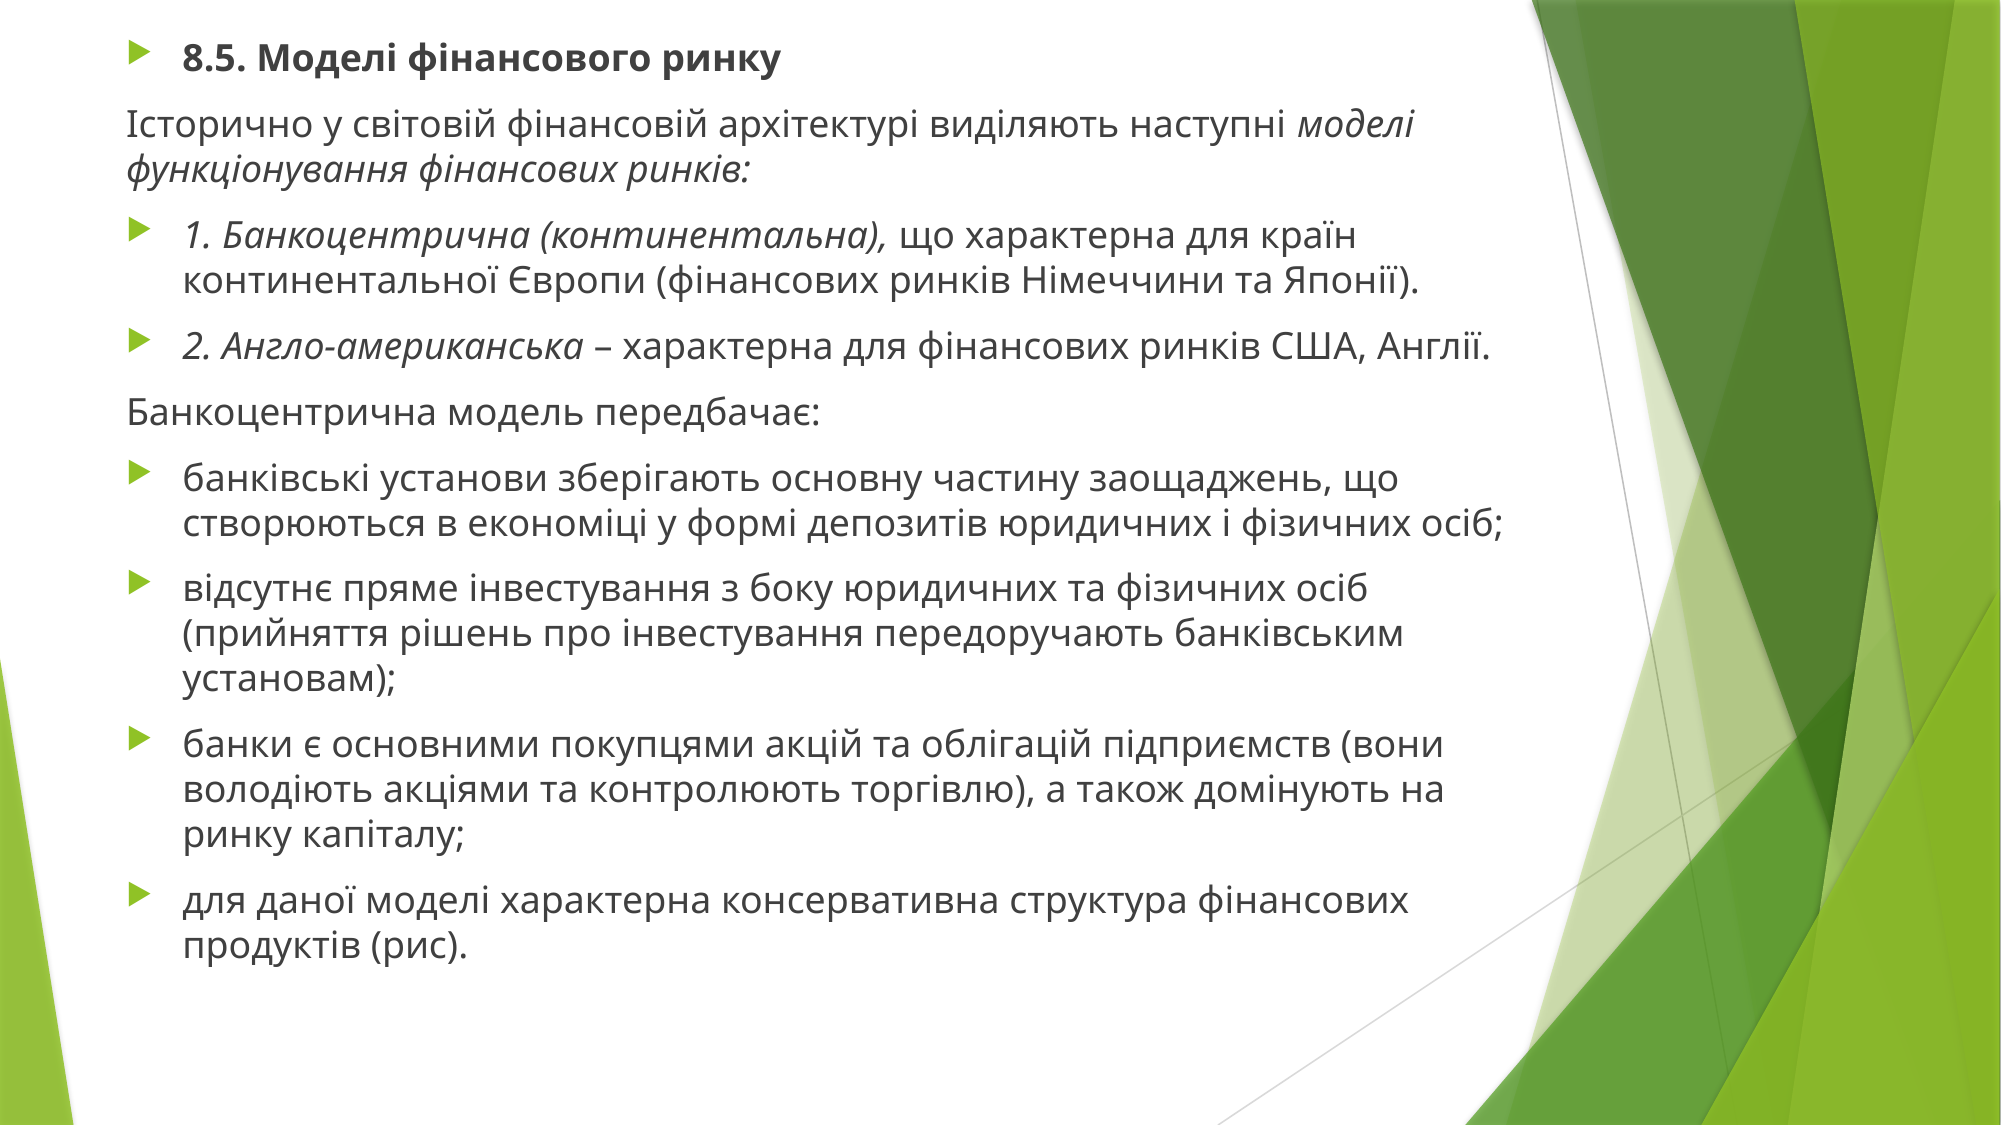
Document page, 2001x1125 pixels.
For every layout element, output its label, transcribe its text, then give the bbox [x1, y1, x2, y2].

list 8.5. Моделі фінансового ринку Історично у світовій фінансовій архітектурі виділяють наступні моделі функціонування фінансових ринків: 1. Банкоцентрична (континентальна), що характерна для країн континентальної Європи (фінансових ринків Німеччини та Японії). 2. Англо-американська – характерна для фінансових ринків США, Англії. Банкоцентрична модель передбачає: банківські установи зберігають основну частину заощаджень, що створюються в економіці у формі депозитів юридичних і фізичних осіб; відсутнє пряме інвестування з боку юридичних та фізичних осіб (прийняття рішень про інвестування передоручають банківським установам); банки є основними покупцями акцій та облігацій підприємств (вони володіють акціями та контролюють торгівлю), а також домінують на ринку капіталу; для даної моделі характерна консервативна структура фінансових продуктів (рис). [111, 26, 1522, 1088]
